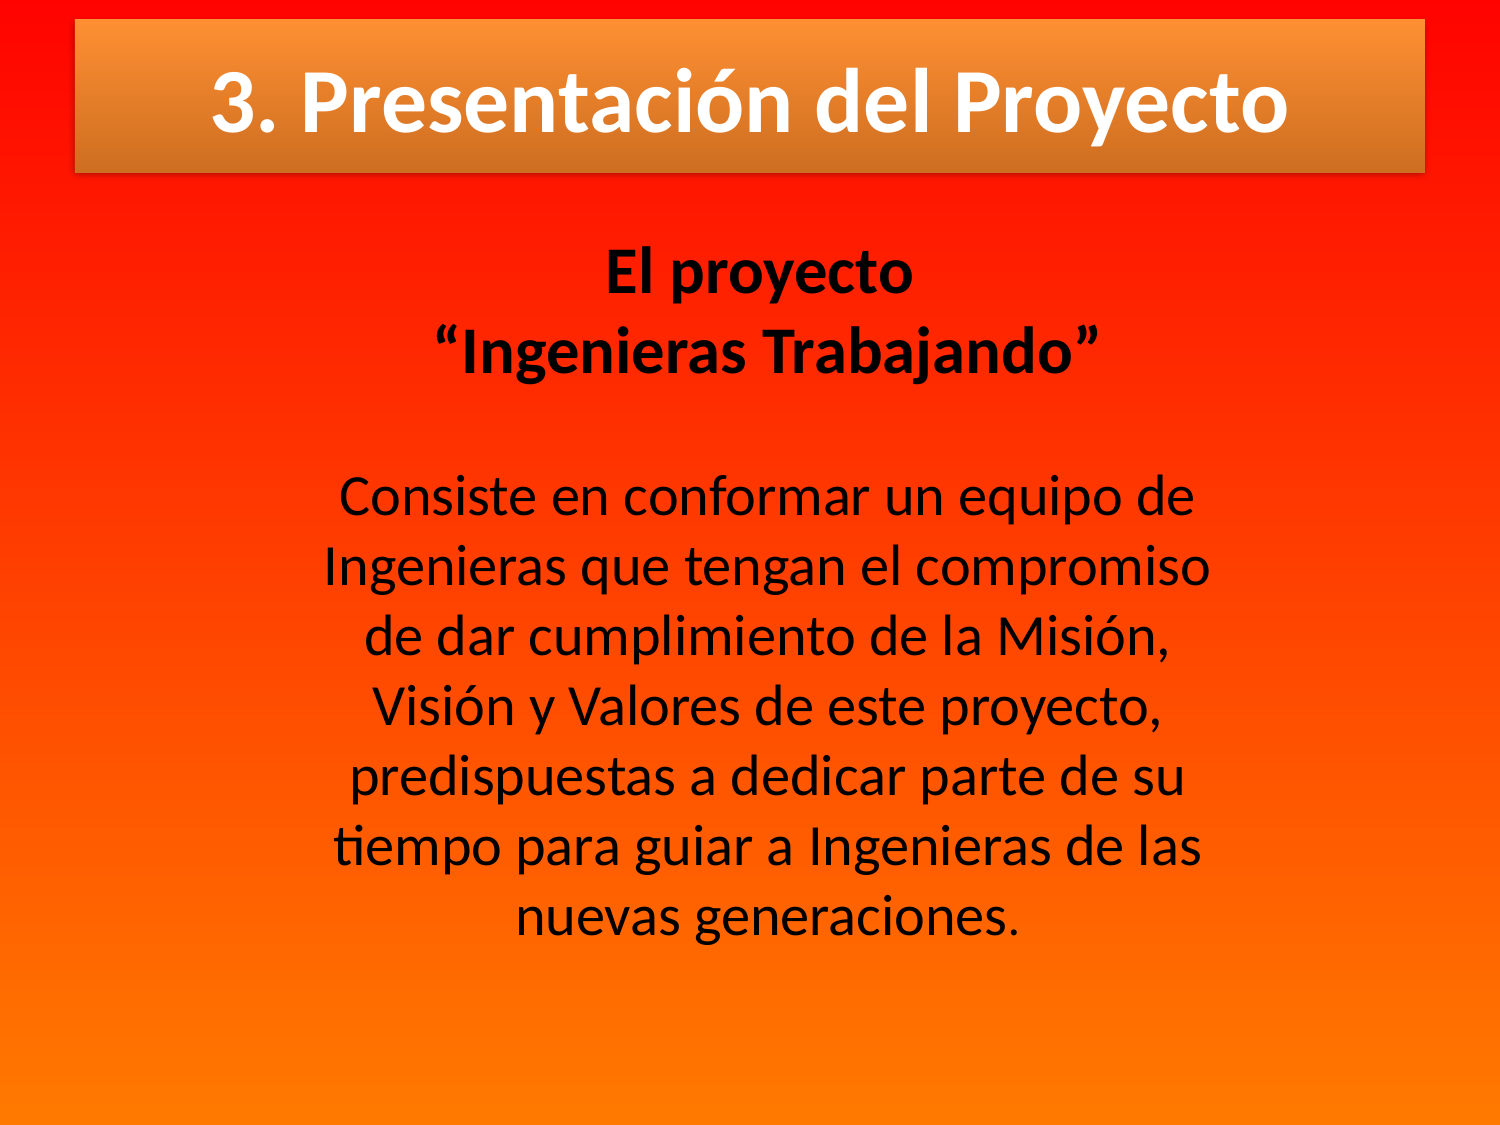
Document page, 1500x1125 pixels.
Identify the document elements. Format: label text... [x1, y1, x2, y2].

text_box El proyecto “Ingenieras Trabajando” Consiste en conformar un equipo de Ingenieras que tengan el compromiso de dar cumplimiento de la Misión, Visión y Valores de este proyecto, predispuestas a dedicar parte de su tiempo para guiar a Ingenieras de las nuevas generaciones. [301, 219, 1235, 955]
text_box 3. Presentación del Proyecto [74, 19, 1425, 173]
